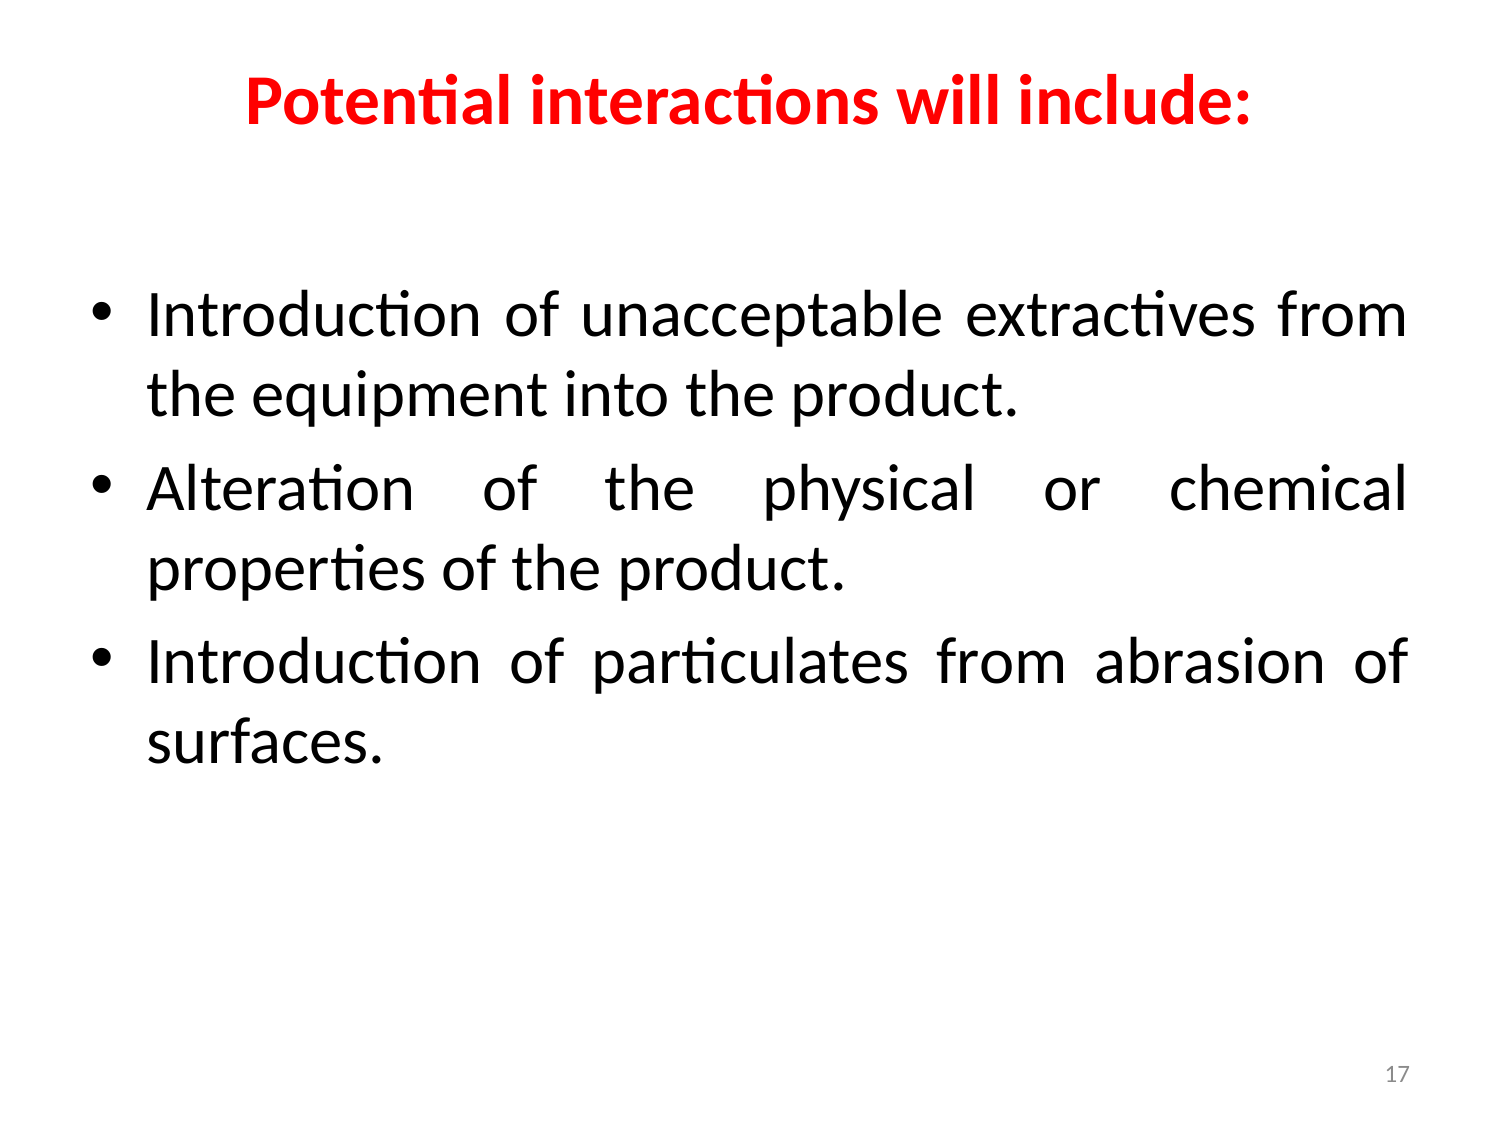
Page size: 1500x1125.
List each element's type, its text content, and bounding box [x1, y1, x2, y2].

list Introduction of unacceptable extractives from the equipment into the product. Alteration of the physical or chemical properties of the product. Introduction of particulates from abrasion of surfaces. [75, 262, 1425, 1005]
slide_number 17 [1074, 1042, 1425, 1103]
title Potential interactions will include: [75, 45, 1425, 233]
